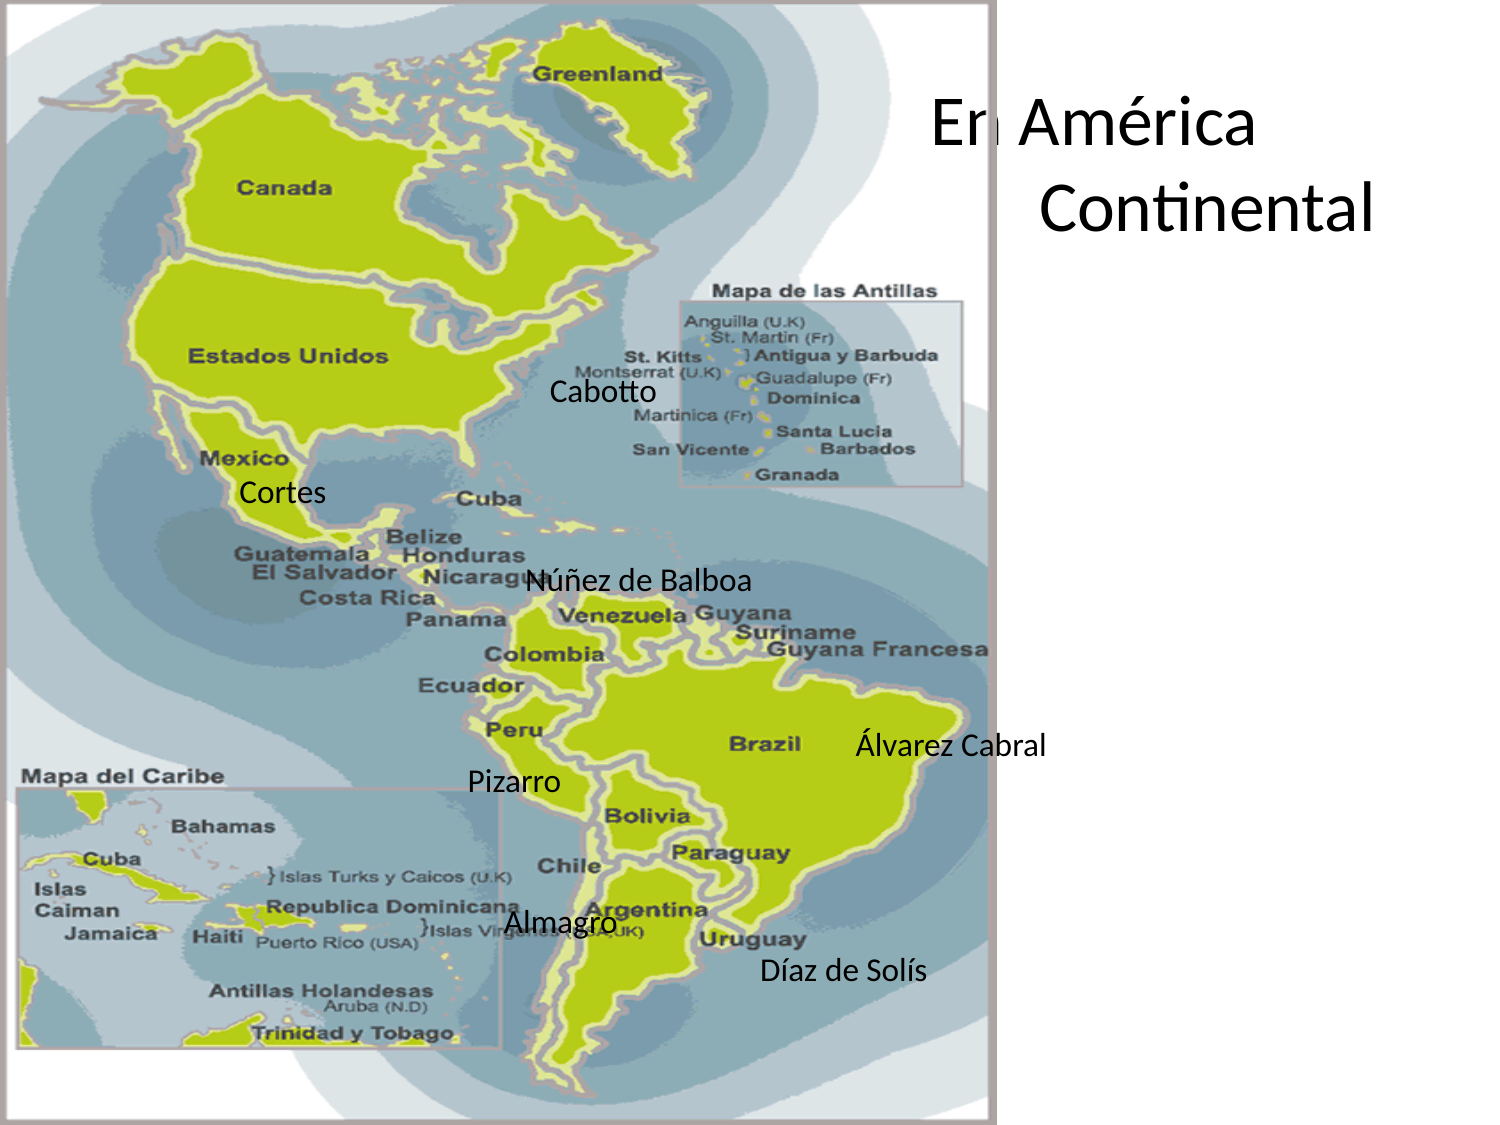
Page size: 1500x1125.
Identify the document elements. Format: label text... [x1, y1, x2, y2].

text_box Álvarez Cabral [1001, 716, 1063, 771]
title En América Continental [1001, 66, 1500, 254]
picture [0, 0, 997, 1125]
